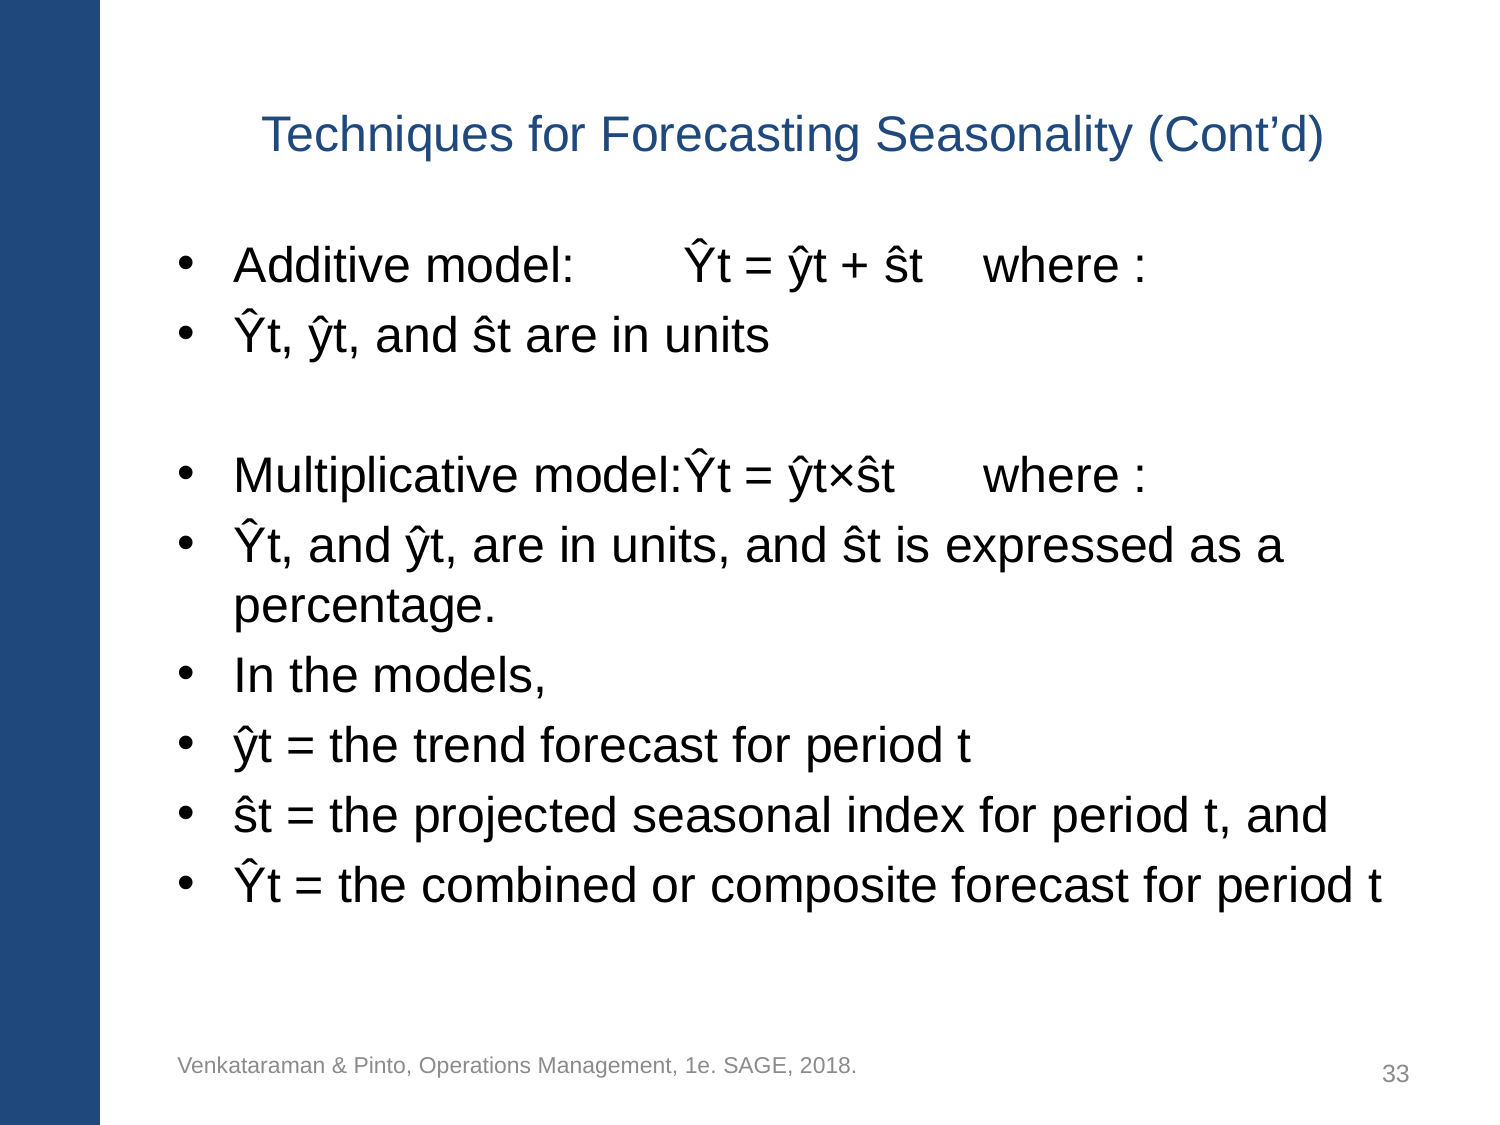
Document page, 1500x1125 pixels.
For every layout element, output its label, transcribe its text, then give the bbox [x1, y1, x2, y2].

list Additive model: Ŷt = ŷt + ŝt where : Ŷt, ŷt, and ŝt are in units Multiplicative model: Ŷt = ŷt×ŝt where : Ŷt, and ŷt, are in units, and ŝt is expressed as a percentage. In the models, ŷt = the trend forecast for period t ŝt = the projected seasonal index for period t, and Ŷt = the combined or composite forecast for period t [162, 224, 1425, 1025]
slide_number 33 [1350, 1042, 1425, 1103]
title Techniques for Forecasting Seasonality (Cont’d) [162, 37, 1425, 224]
footer Venkataraman & Pinto, Operations Management, 1e. SAGE, 2018. [162, 1042, 1313, 1103]
